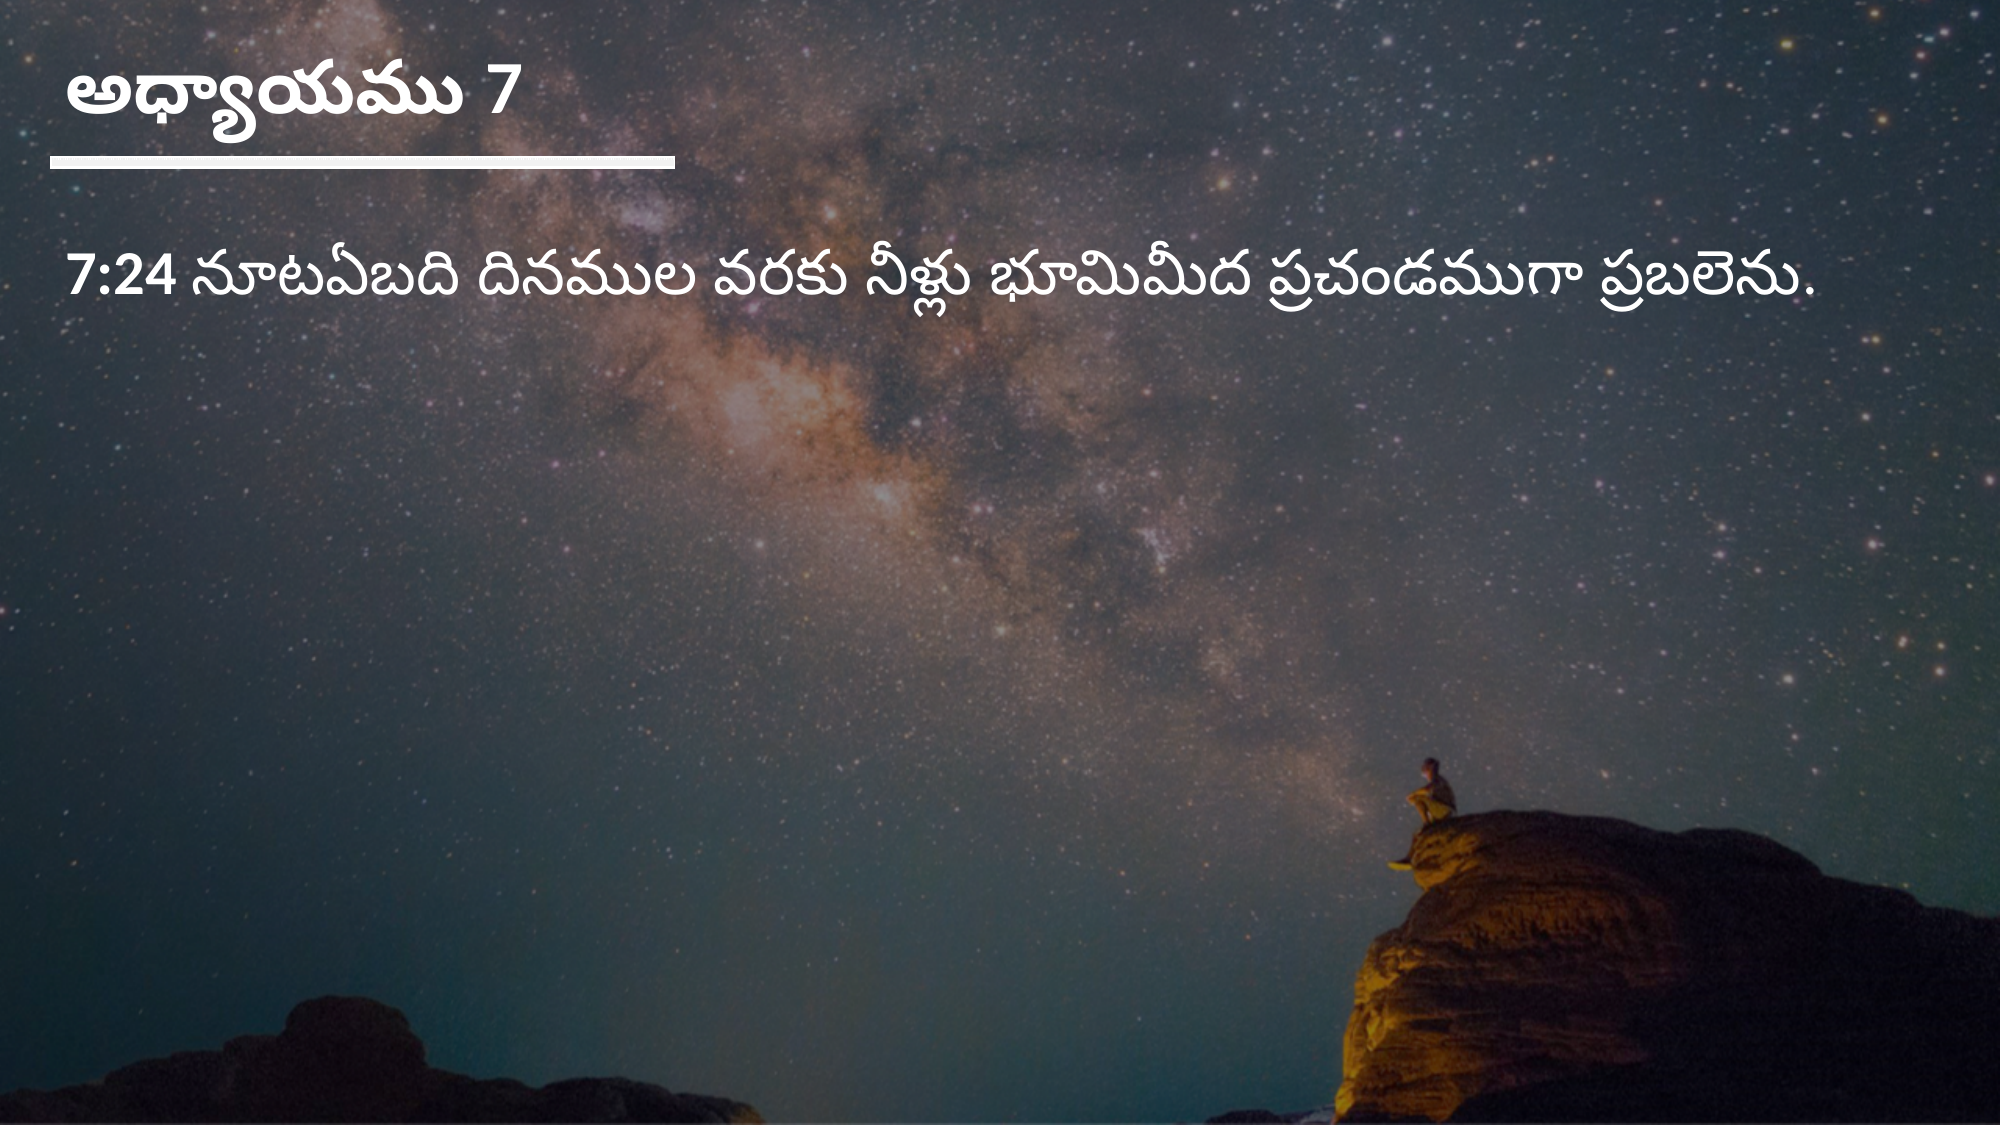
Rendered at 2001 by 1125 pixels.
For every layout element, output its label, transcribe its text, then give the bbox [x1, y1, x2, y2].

list 7:24 నూటఏబది దినముల వరకు నీళ్లు భూమిమీద ప్రచండముగా ప్రబలెను. [50, 187, 1946, 1063]
title అధ్యాయము 7 [50, 0, 1925, 167]
picture [0, 0, 2000, 1125]
